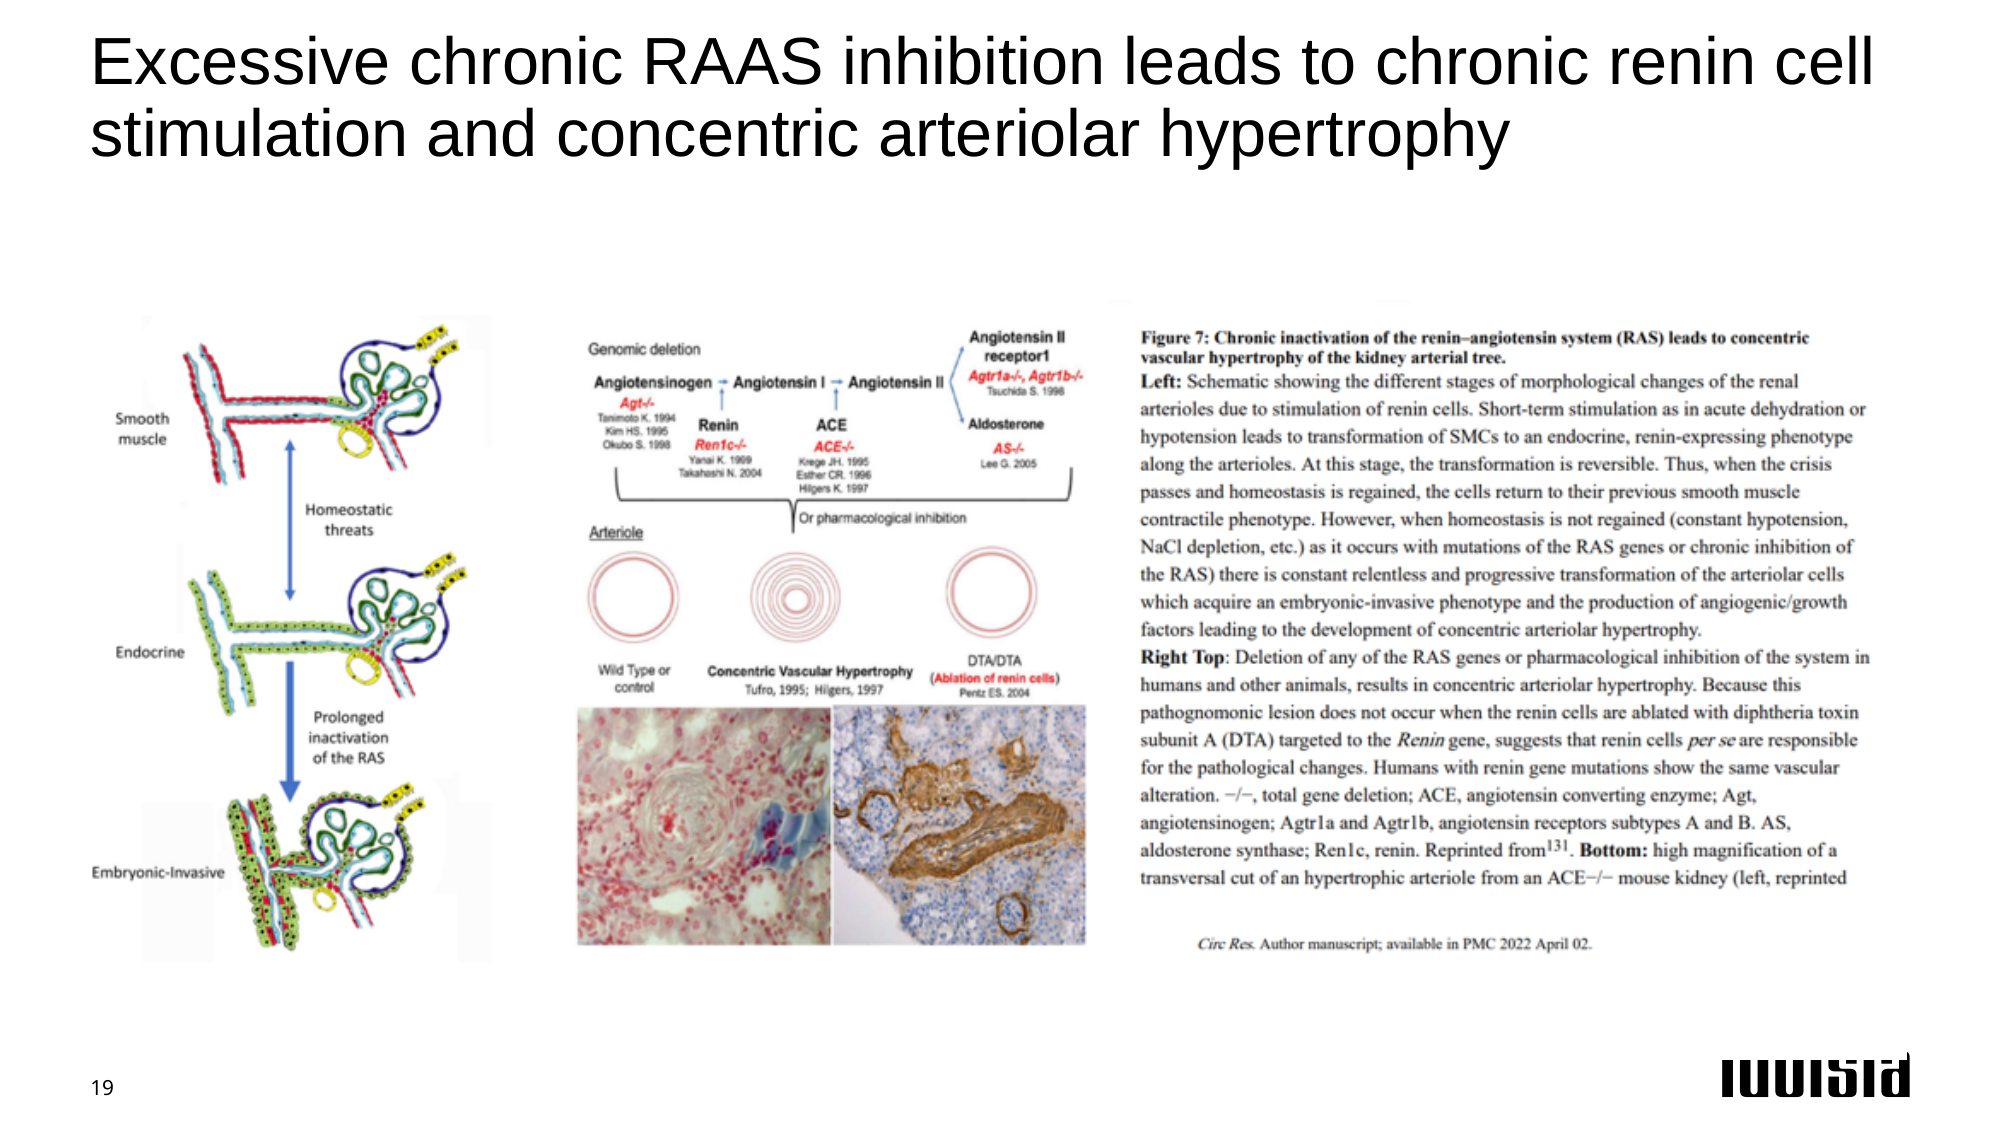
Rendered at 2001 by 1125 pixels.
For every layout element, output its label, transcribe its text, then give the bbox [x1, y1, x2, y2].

title Excessive chronic RAAS inhibition leads to chronic renin cell stimulation and concentric arteriolar hypertrophy [90, 27, 1910, 119]
slide_number 19 [90, 1074, 150, 1104]
picture [1677, 1026, 1938, 1108]
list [86, 215, 1907, 1061]
